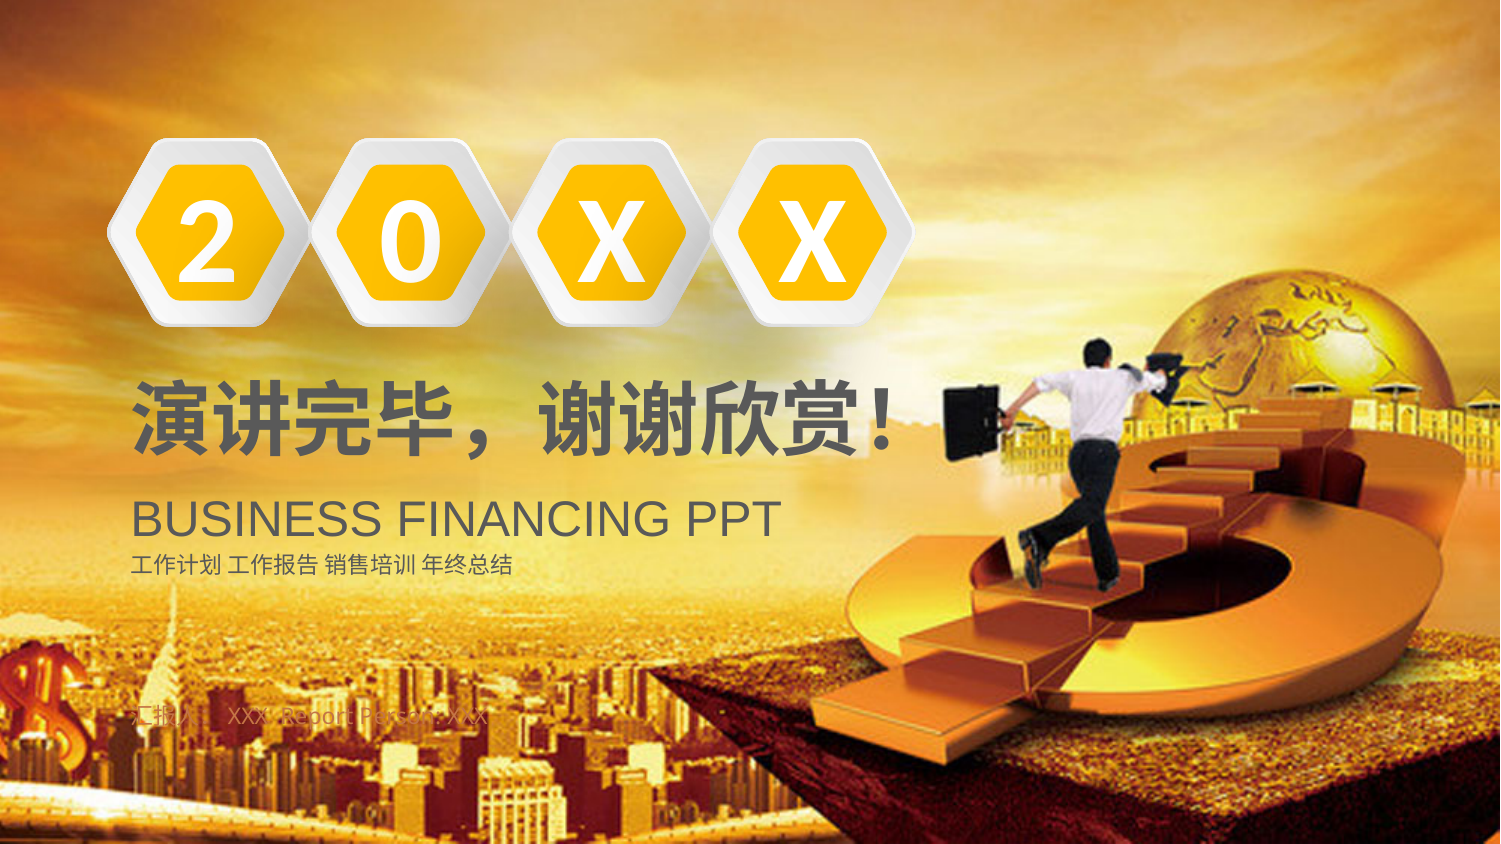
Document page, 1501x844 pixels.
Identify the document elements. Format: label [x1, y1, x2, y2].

picture [0, 0, 1501, 844]
text_box [508, 138, 708, 327]
text_box [708, 138, 916, 327]
text_box [106, 138, 307, 327]
text_box [307, 138, 508, 327]
